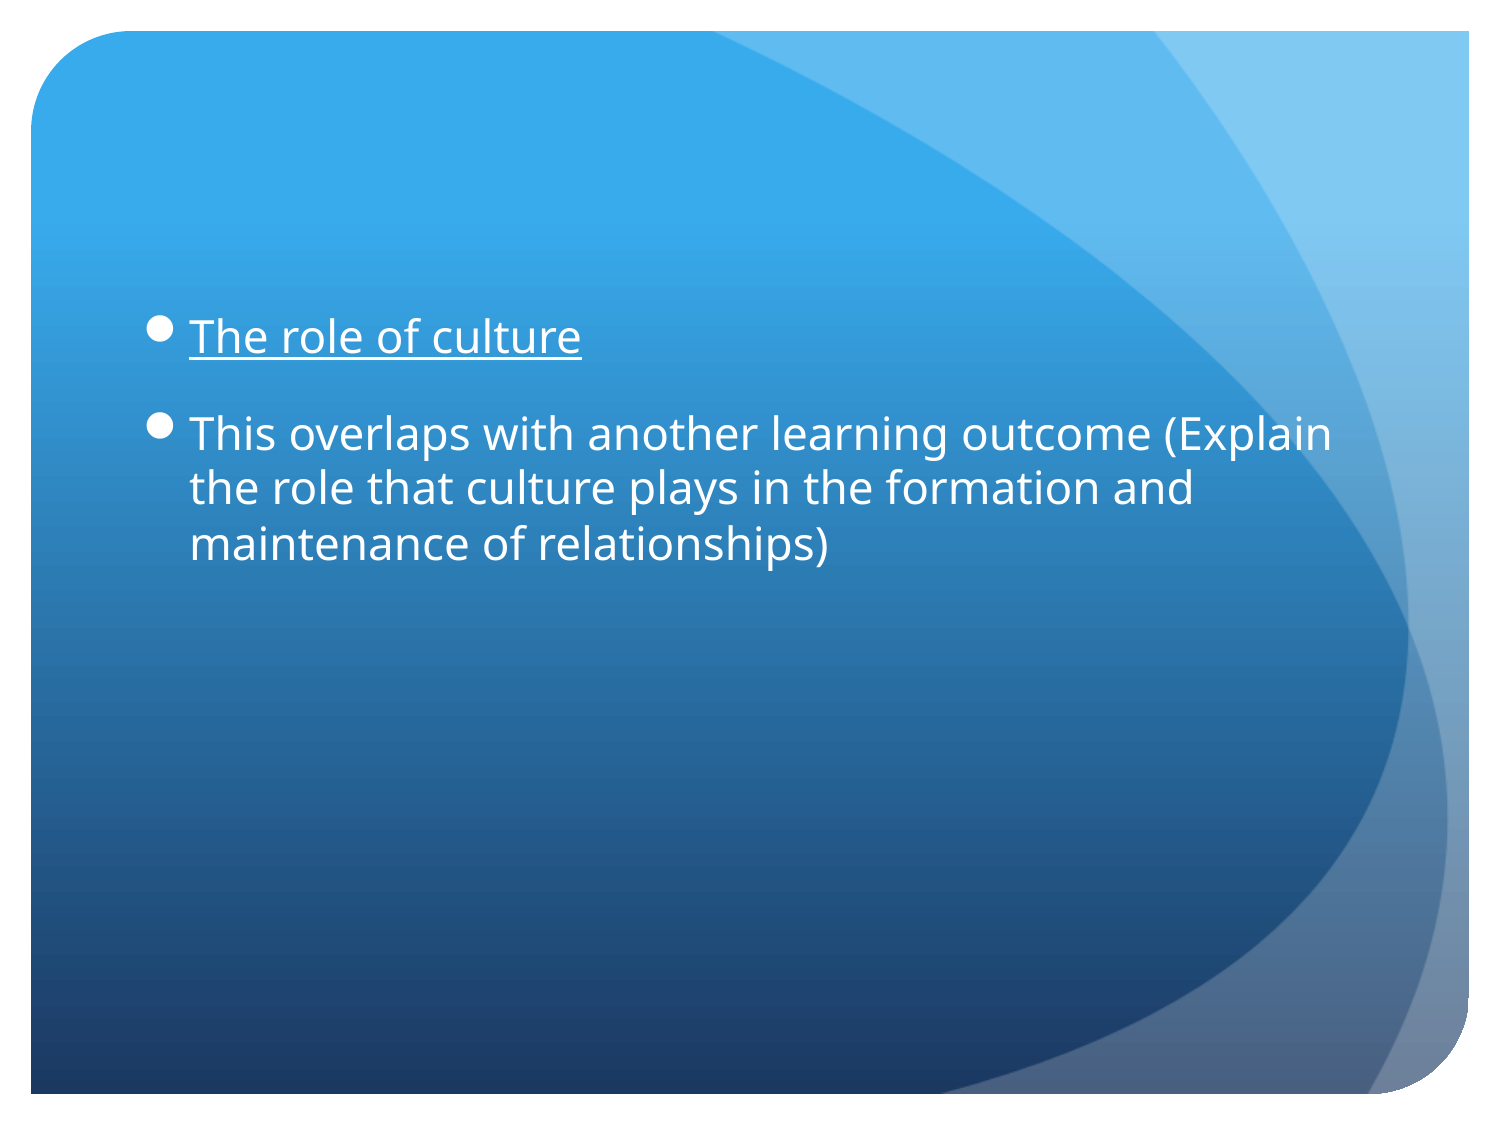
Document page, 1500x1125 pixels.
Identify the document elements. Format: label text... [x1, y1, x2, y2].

picture [24, 30, 1473, 1094]
list The role of culture This overlaps with another learning outcome (Explain the role that culture plays in the formation and maintenance of relationships) [127, 299, 1372, 991]
